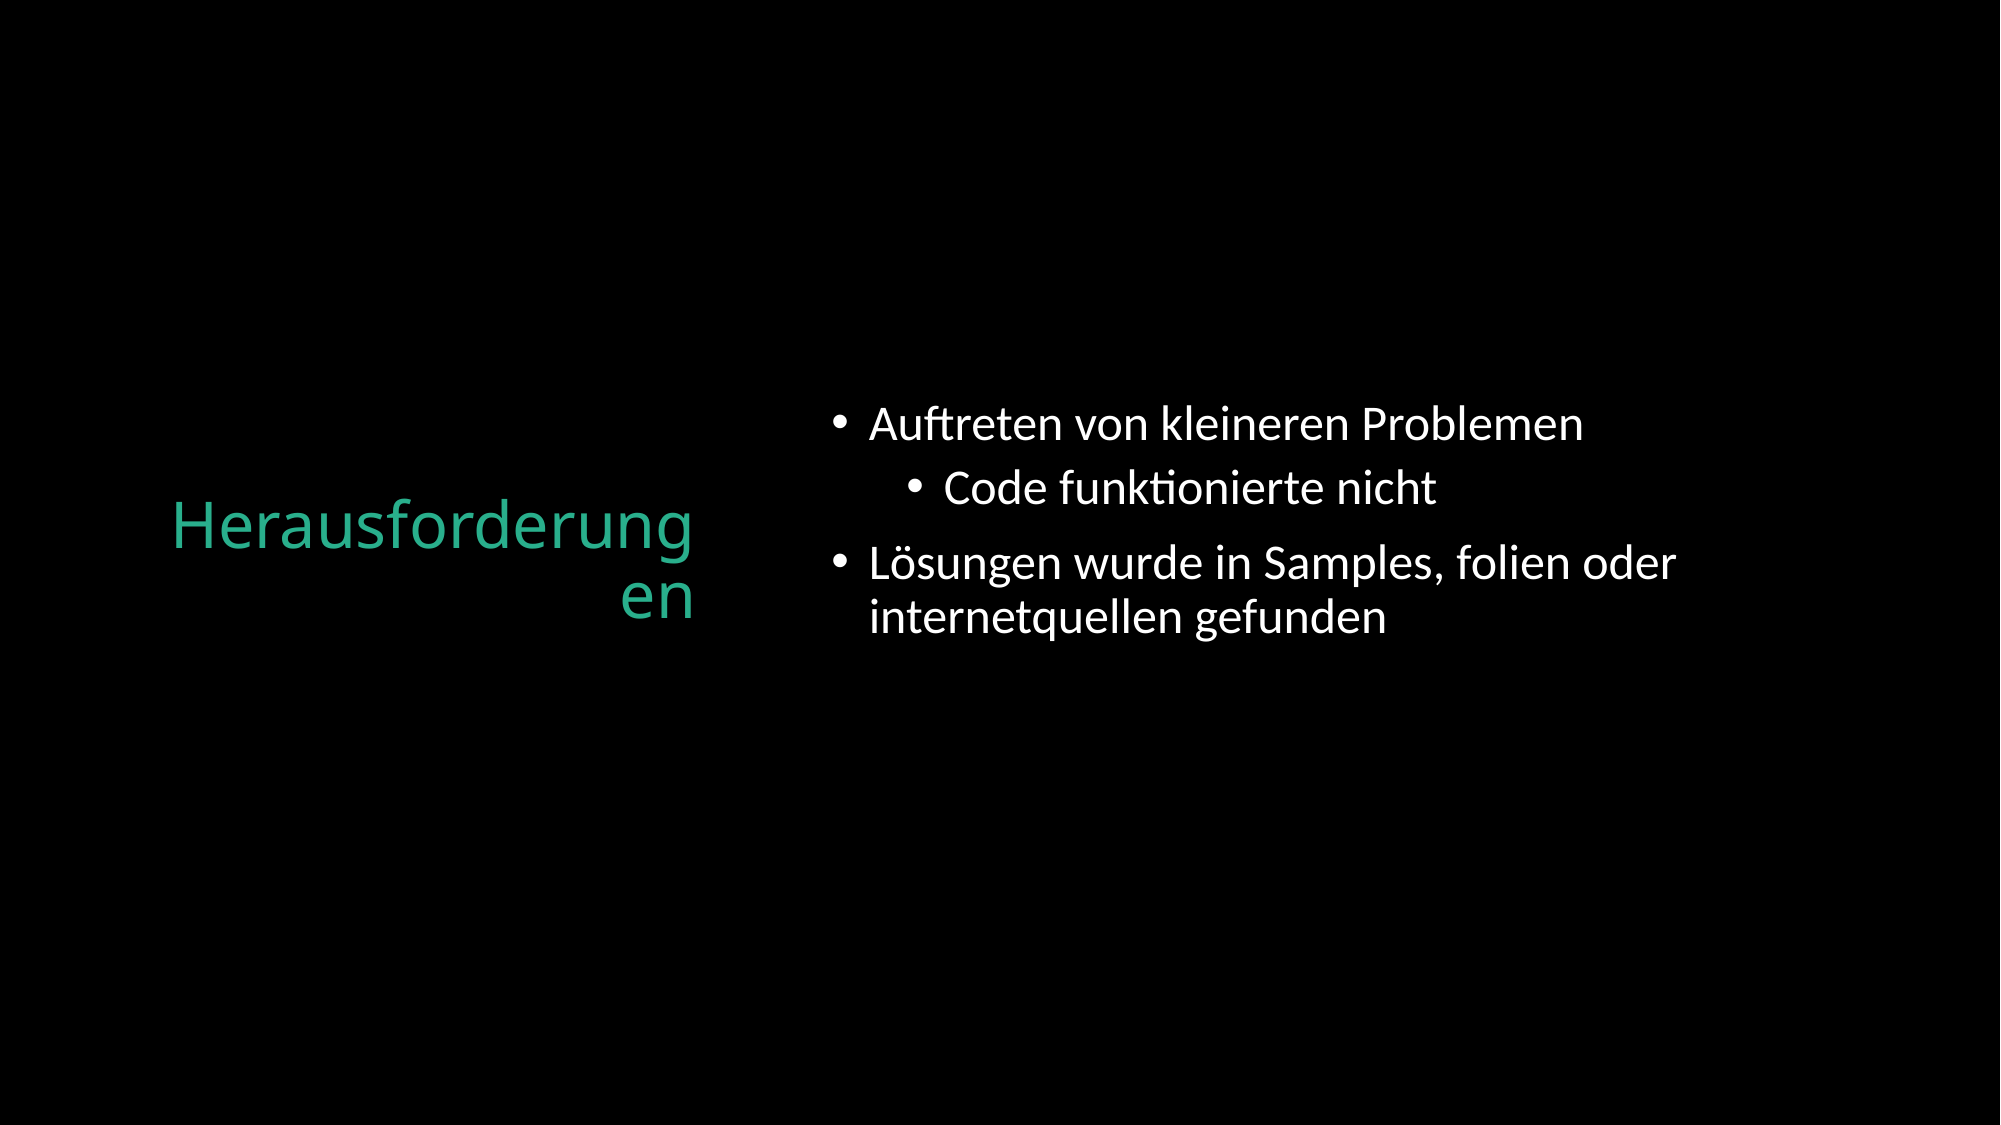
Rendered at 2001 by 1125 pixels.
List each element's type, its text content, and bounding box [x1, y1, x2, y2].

title Herausforderungen [137, 158, 711, 967]
list Auftreten von kleineren Problemen Code funktionierte nicht Lösungen wurde in Samples, folien oder internetquellen gefunden [816, 158, 1863, 967]
